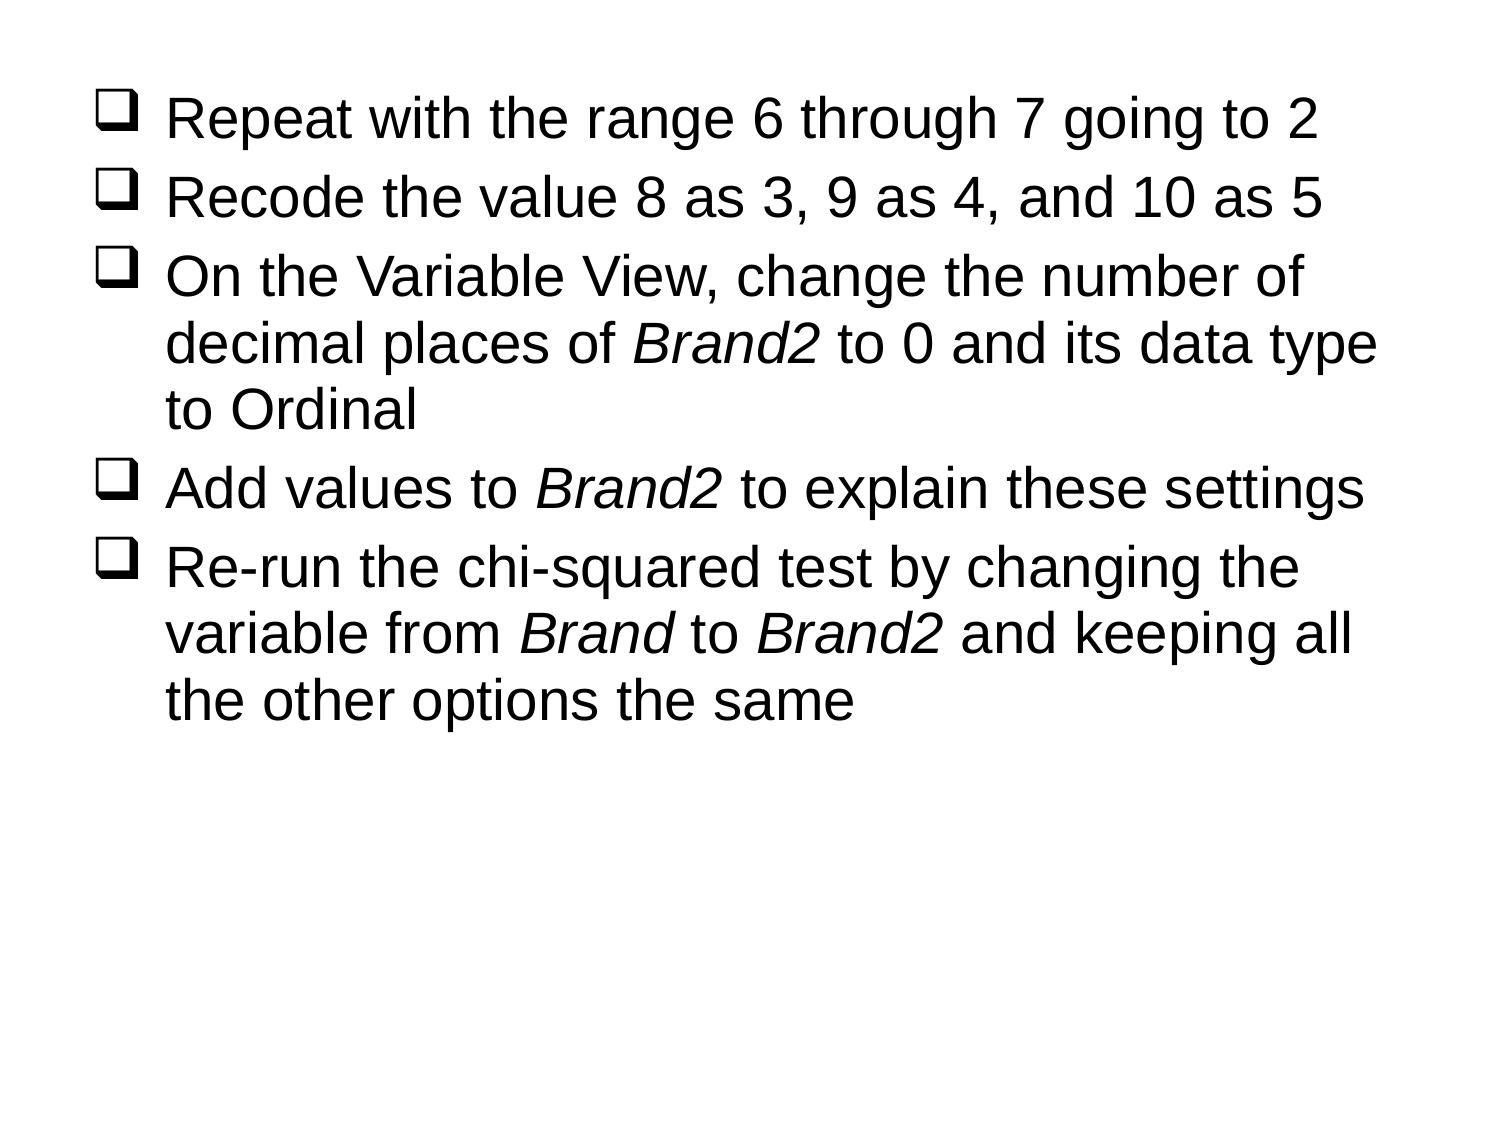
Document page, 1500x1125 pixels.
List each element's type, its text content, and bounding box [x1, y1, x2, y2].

list Repeat with the range 6 through 7 going to 2 Recode the value 8 as 3, 9 as 4, and 10 as 5 On the Variable View, change the number of decimal places of Brand2 to 0 and its data type to Ordinal Add values to Brand2 to explain these settings Re-run the chi-squared test by changing the variable from Brand to Brand2 and keeping all the other options the same [76, 78, 1427, 740]
